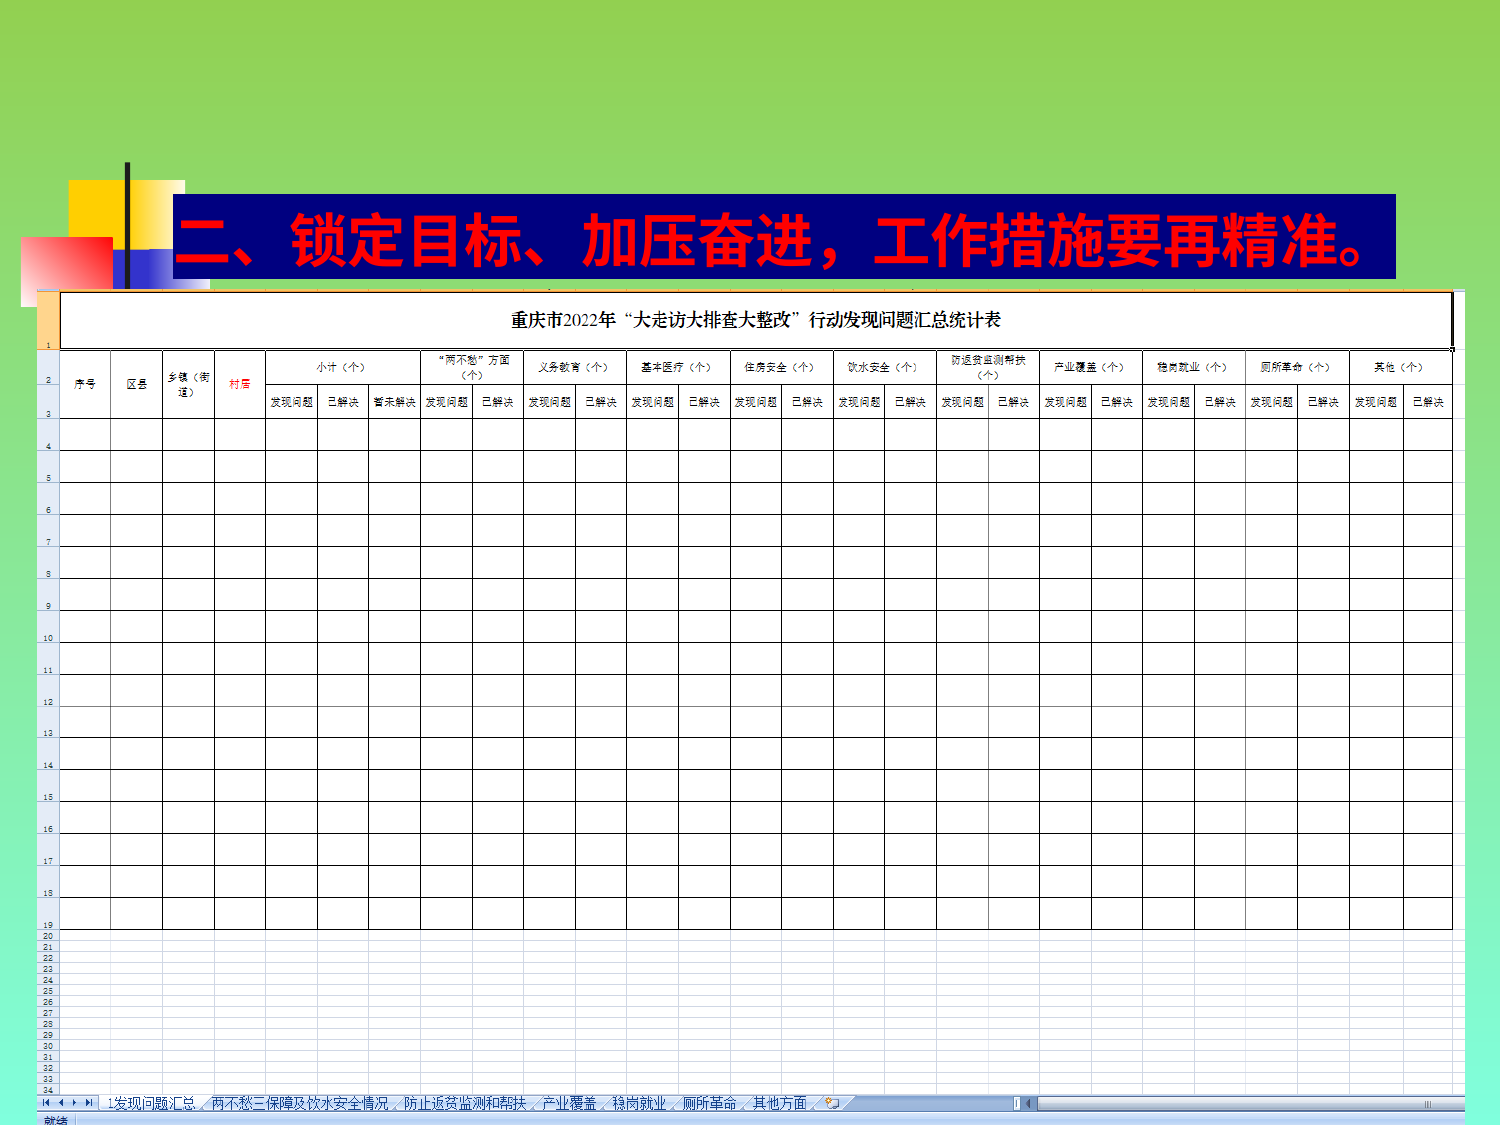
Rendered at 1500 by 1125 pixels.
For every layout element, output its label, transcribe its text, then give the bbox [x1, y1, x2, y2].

text_box 二、锁定目标、加压奋进，工作措施要再精准。 [158, 196, 1455, 282]
picture [37, 289, 1466, 1125]
